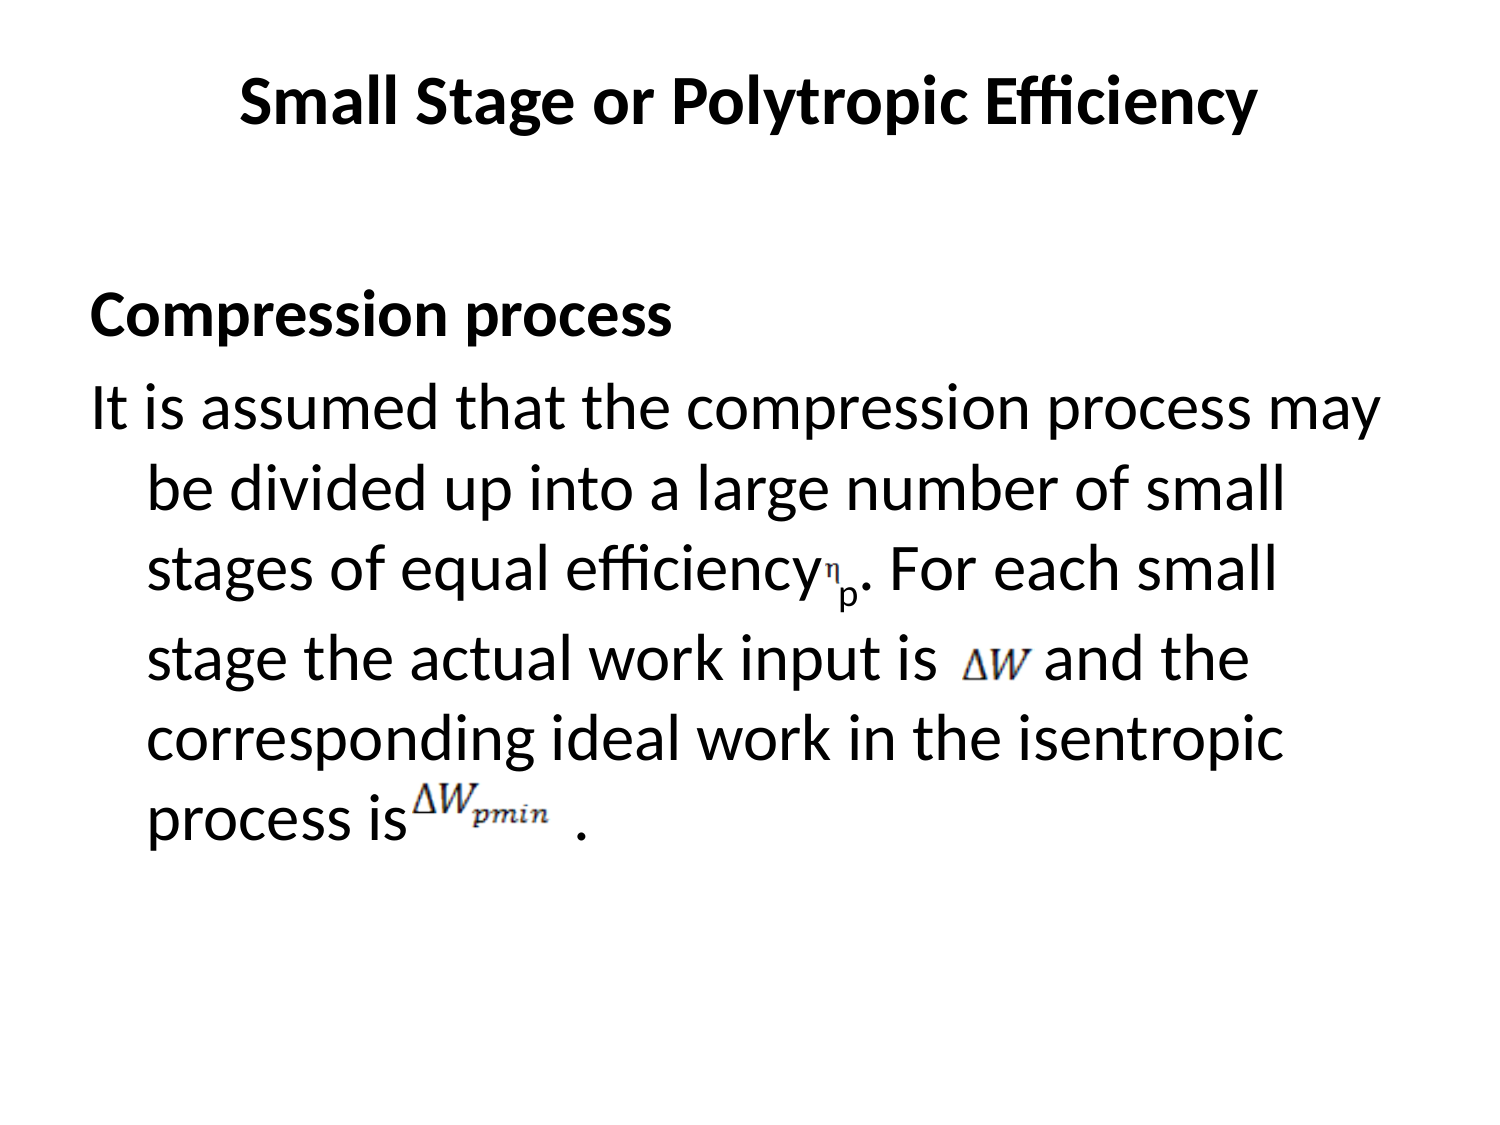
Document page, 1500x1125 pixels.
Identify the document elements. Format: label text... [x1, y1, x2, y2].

picture [962, 637, 1035, 698]
title Small Stage or Polytropic Efficiency [75, 45, 1425, 233]
picture [412, 774, 557, 838]
picture [824, 549, 841, 590]
list Compression process It is assumed that the compression process may be divided up into a large number of small stages of equal efficiency p. For each small stage the actual work input is and the corresponding ideal work in the isentropic process is . [75, 262, 1425, 1005]
